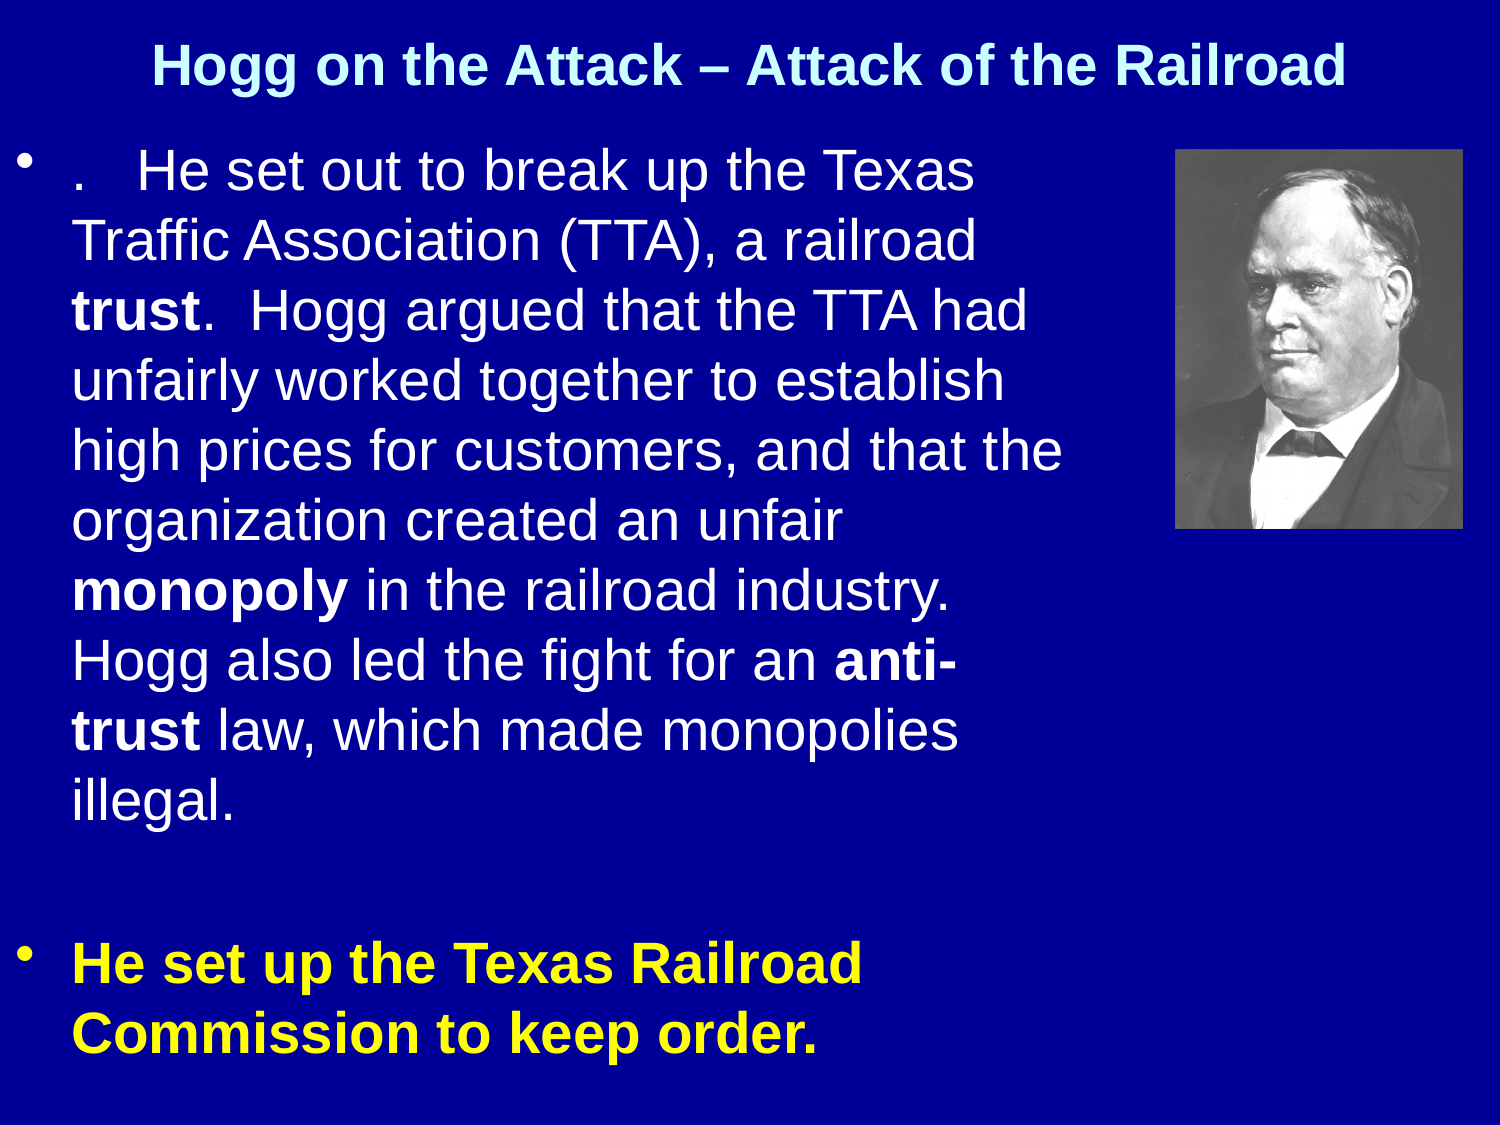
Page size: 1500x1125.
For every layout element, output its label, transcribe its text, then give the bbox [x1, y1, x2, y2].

picture [1174, 149, 1463, 529]
list . He set out to break up the Texas Traffic Association (TTA), a railroad trust. Hogg argued that the TTA had unfairly worked together to establish high prices for customers, and that the organization created an unfair monopoly in the railroad industry. Hogg also led the fight for an anti-trust law, which made monopolies illegal. He set up the Texas Railroad Commission to keep order. [0, 124, 1101, 926]
title Hogg on the Attack – Attack of the Railroad [74, 0, 1426, 126]
